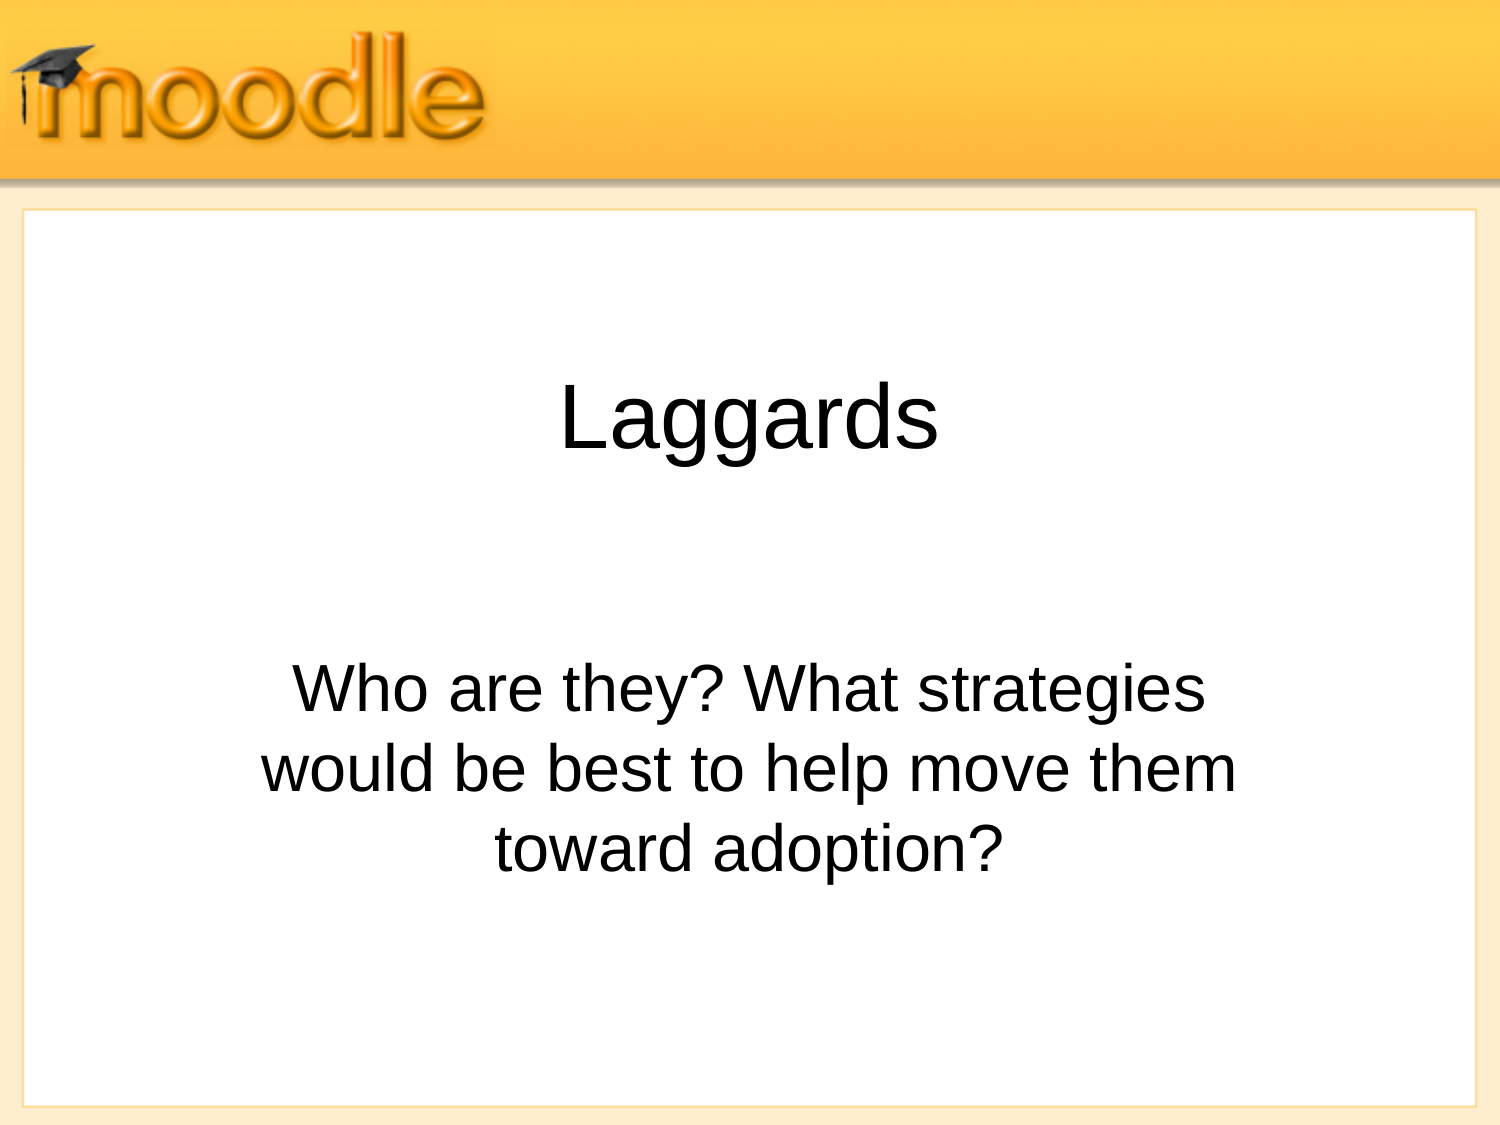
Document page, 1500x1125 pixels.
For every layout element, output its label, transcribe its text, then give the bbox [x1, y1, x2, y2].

title Laggards [112, 349, 1388, 591]
subtitle Who are they? What strategies would be best to help move them toward adoption? [225, 637, 1275, 925]
picture [0, 0, 1500, 1125]
